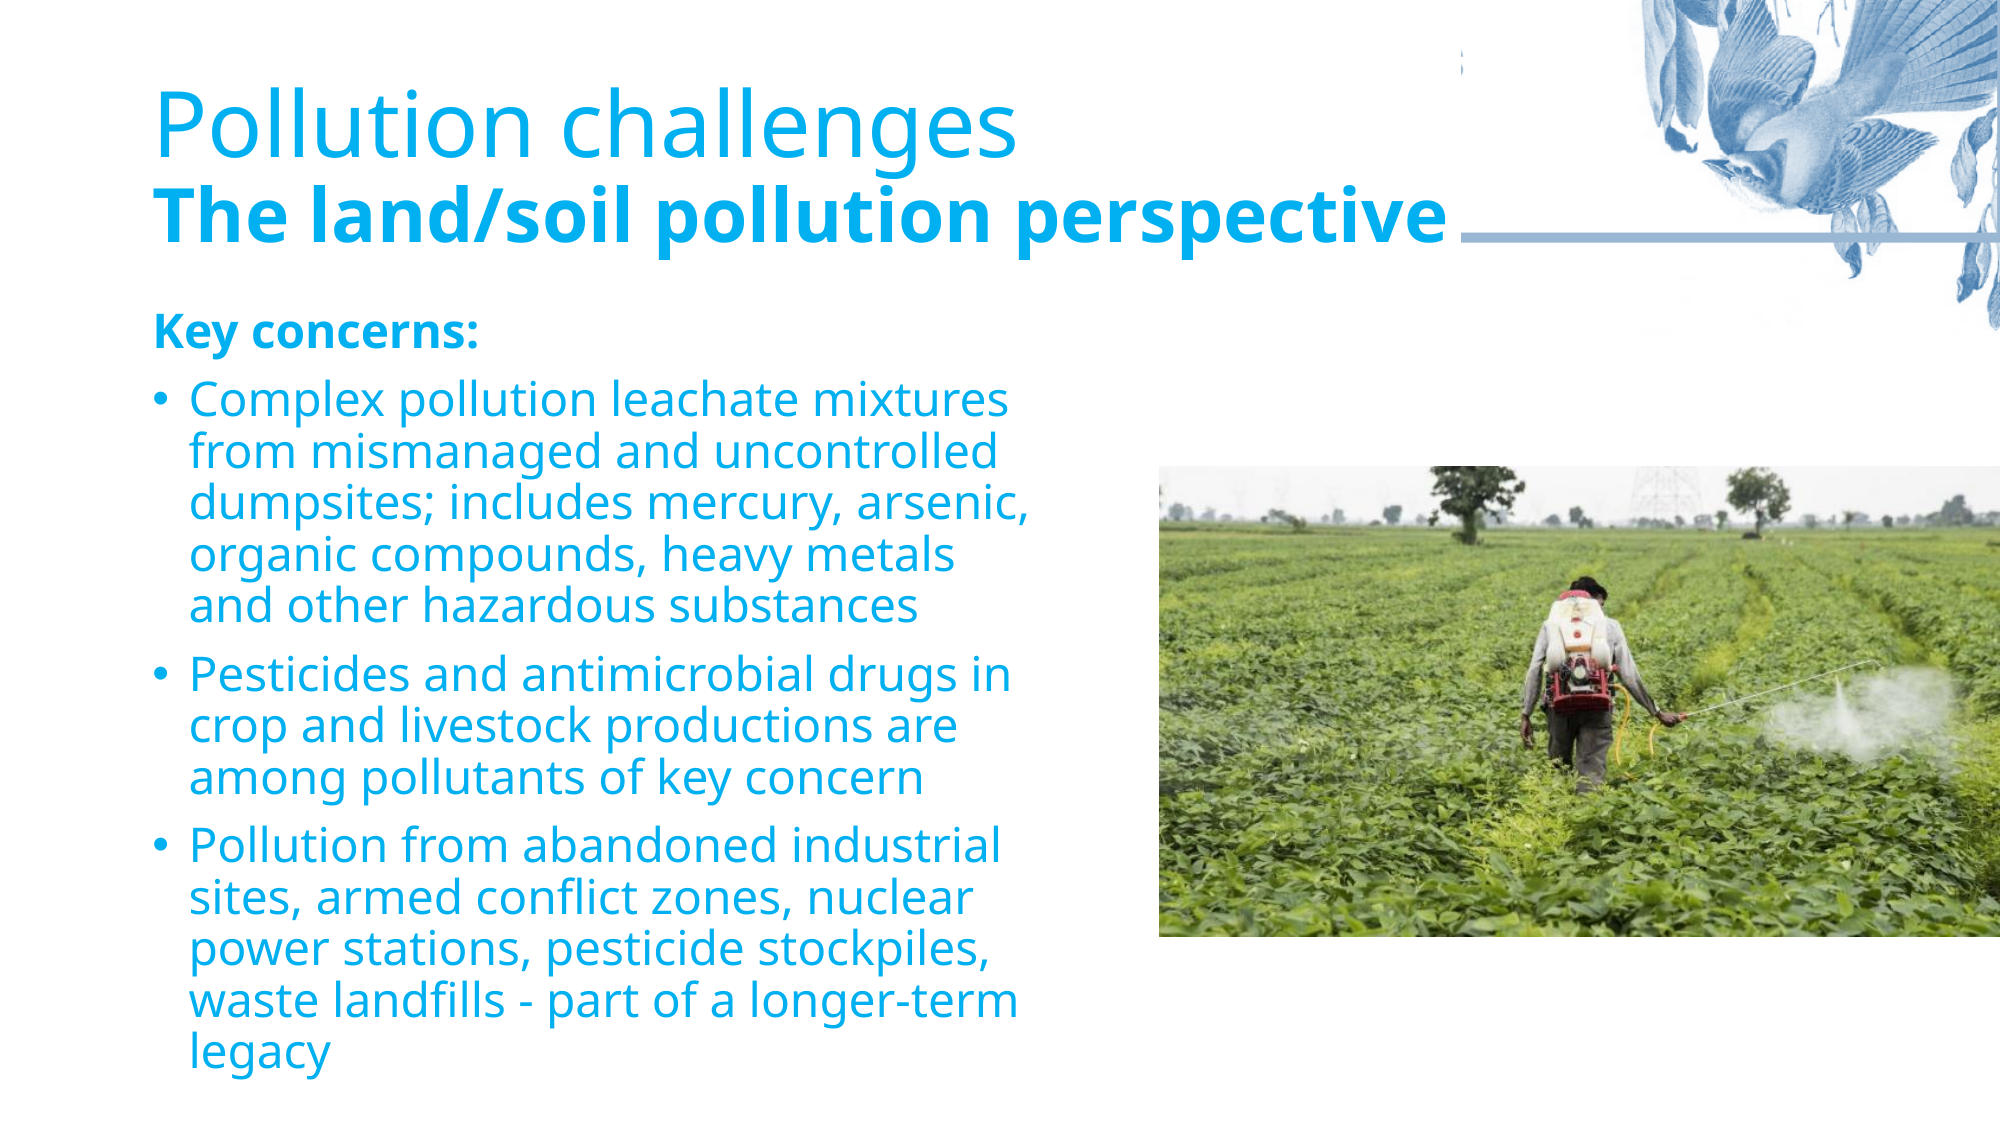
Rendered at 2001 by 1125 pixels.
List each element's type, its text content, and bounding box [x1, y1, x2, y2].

picture [1159, 466, 2000, 937]
list Key concerns: Complex pollution leachate mixtures from mismanaged and uncontrolled dumpsites; includes mercury, arsenic, organic compounds, heavy metals and other hazardous substances Pesticides and antimicrobial drugs in crop and livestock productions are among pollutants of key concern Pollution from abandoned industrial sites, armed conflict zones, nuclear power stations, pesticide stockpiles, waste landfills - part of a longer-term legacy [137, 299, 1048, 1104]
title Pollution challenges The land/soil pollution perspective [137, 59, 1461, 278]
picture [1461, 0, 2000, 335]
